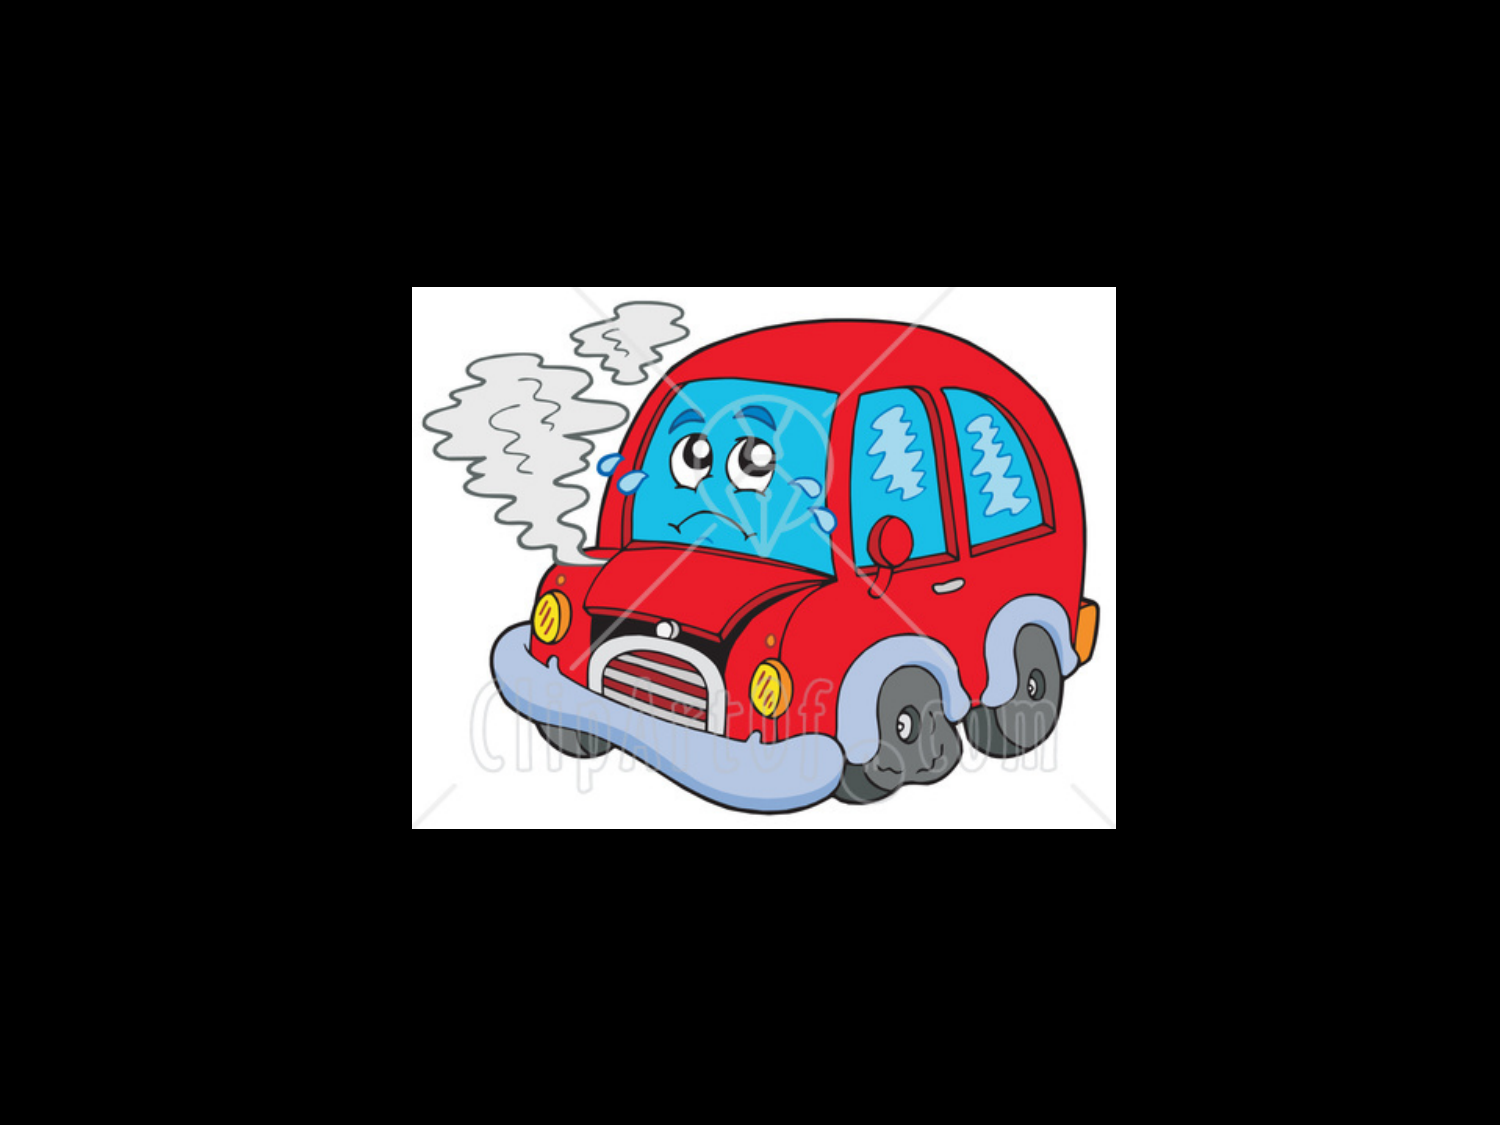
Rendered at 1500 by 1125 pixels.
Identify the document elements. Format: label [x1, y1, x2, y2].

picture [412, 287, 1116, 829]
